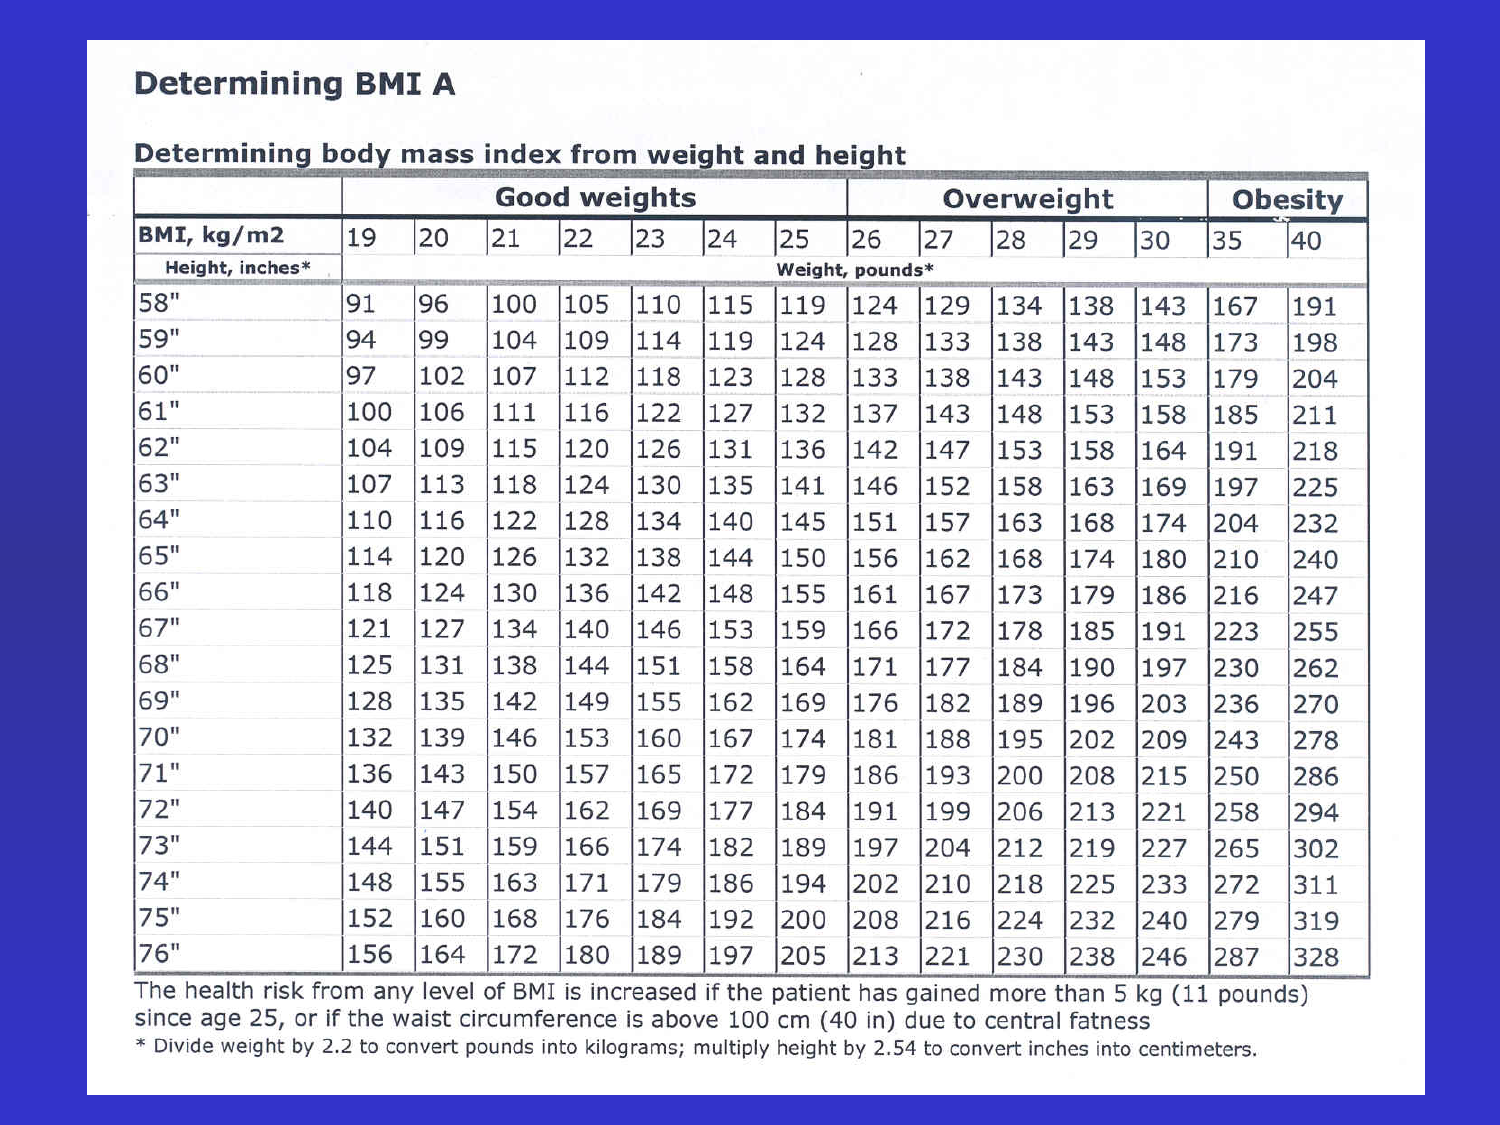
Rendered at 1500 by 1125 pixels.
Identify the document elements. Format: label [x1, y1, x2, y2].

picture [87, 40, 1426, 1095]
